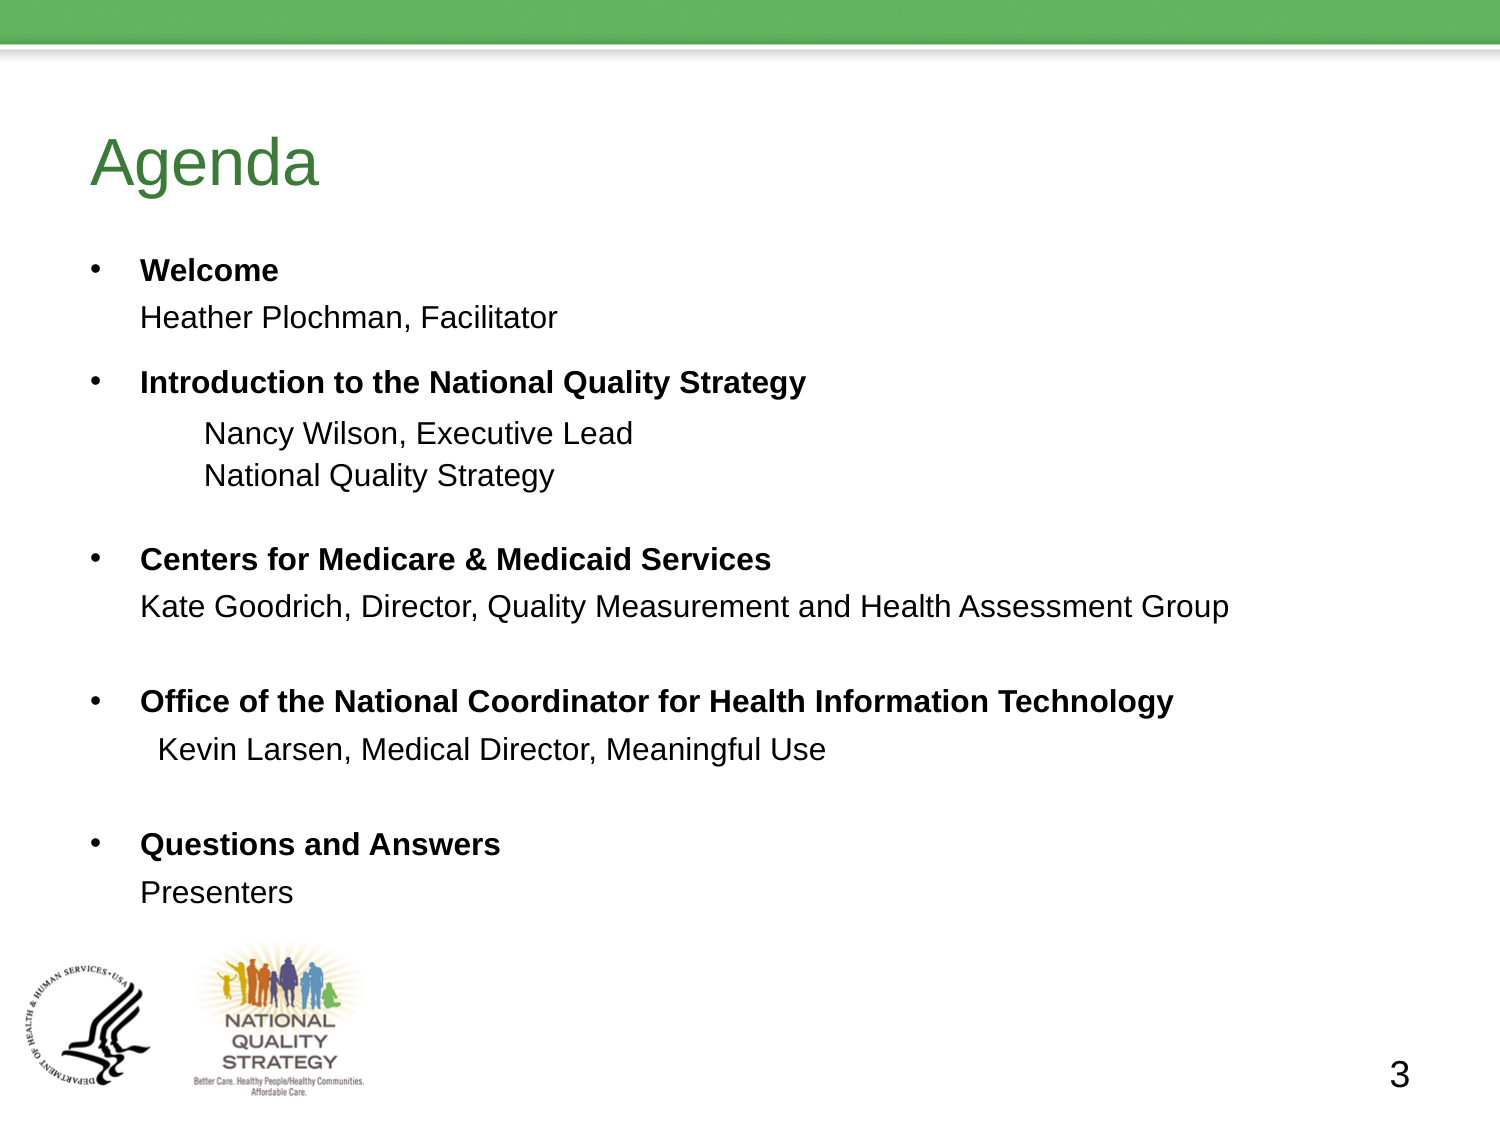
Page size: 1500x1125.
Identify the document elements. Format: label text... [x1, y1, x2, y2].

picture [0, 0, 1500, 104]
slide_number 3 [1074, 1042, 1425, 1103]
picture [23, 940, 365, 1101]
title Agenda [75, 103, 1425, 213]
list Welcome Heather Plochman, Facilitator Introduction to the National Quality Strategy Nancy Wilson, Executive Lead National Quality Strategy Centers for Medicare & Medicaid Services Kate Goodrich, Director, Quality Measurement and Health Assessment Group Office of the National Coordinator for Health Information Technology Kevin Larsen, Medical Director, Meaningful Use Questions and Answers Presenters [75, 242, 1425, 925]
